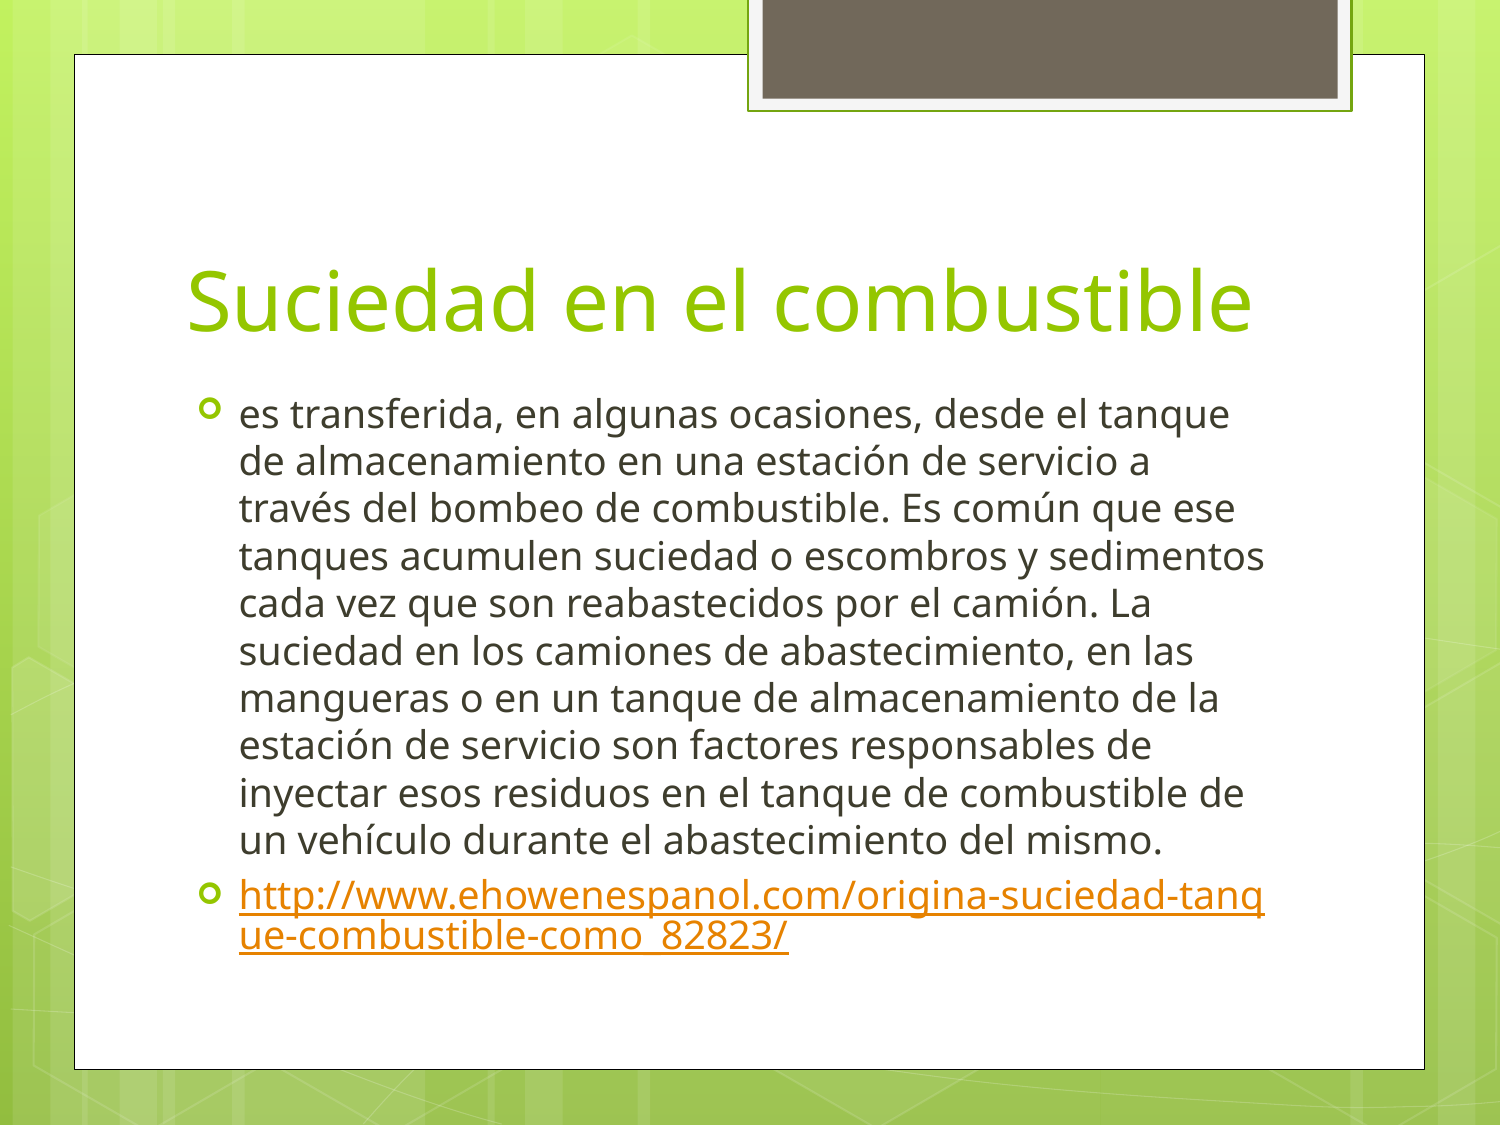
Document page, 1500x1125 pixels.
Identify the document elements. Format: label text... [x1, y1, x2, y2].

title Suciedad en el combustible [171, 168, 1324, 357]
list es transferida, en algunas ocasiones, desde el tanque de almacenamiento en una estación de servicio a través del bombeo de combustible. Es común que ese tanques acumulen suciedad o escombros y sedimentos cada vez que son reabastecidos por el camión. La suciedad en los camiones de abastecimiento, en las mangueras o en un tanque de almacenamiento de la estación de servicio son factores responsables de inyectar esos residuos en el tanque de combustible de un vehículo durante el abastecimiento del mismo. http://www.ehowenespanol.com/origina-suciedad-tanque-combustible-como_82823/ [171, 381, 1283, 957]
